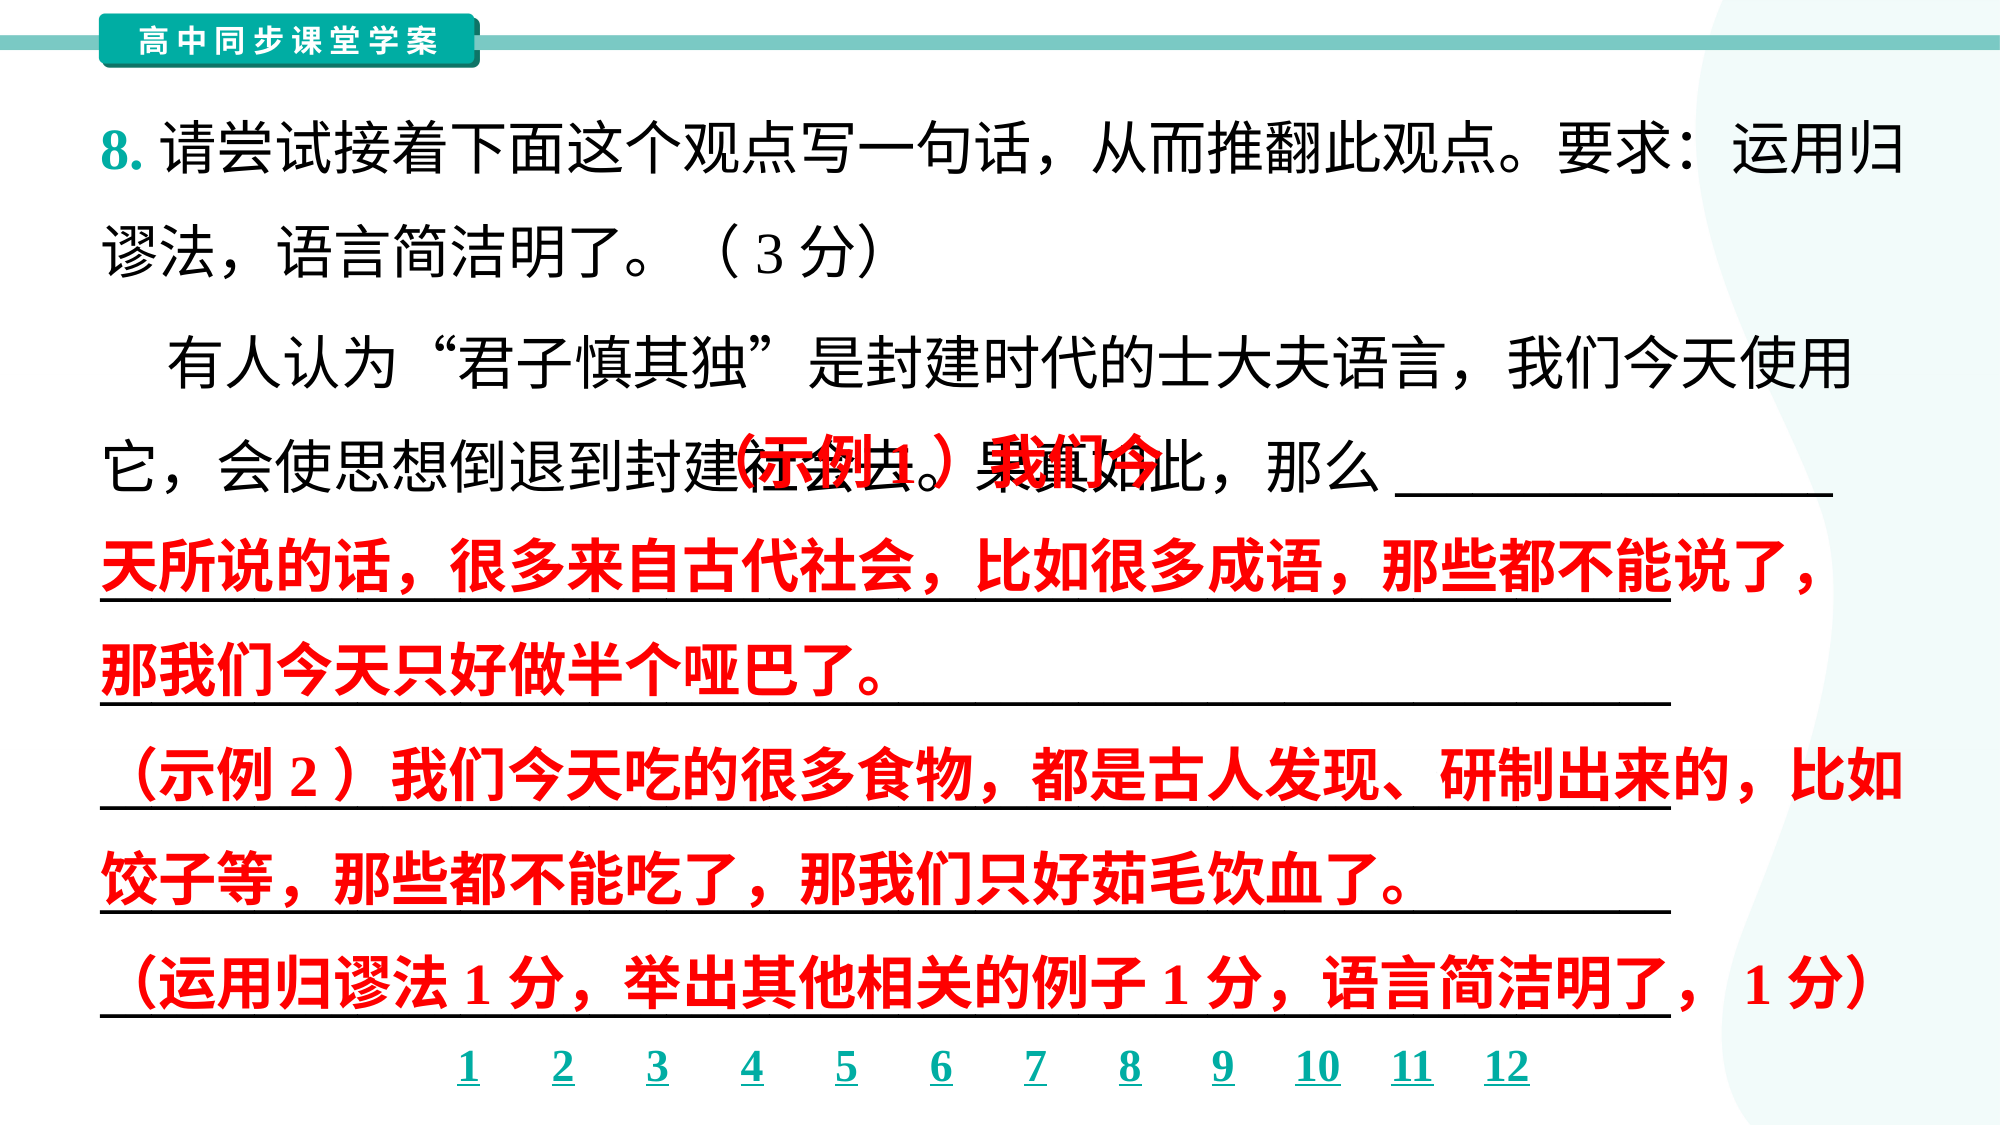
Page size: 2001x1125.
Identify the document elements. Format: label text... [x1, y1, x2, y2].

text_box 有人认为“君子慎其独”是封建时代的士大夫语言，我们今天使用 它，会使思想倒退到封建社会去。果真如此，那么_________________ _____________________________________________________________ _____________________________________________________________ _____________________________________________________________ _____________________________________________________________ _____________________________________________________________ [100, 292, 1899, 390]
text_box 8.请尝试接着下面这个观点写一句话，从而推翻此观点。要求：运用归 谬法，语言简洁明了。（3分） [100, 76, 1899, 286]
picture [0, 0, 2000, 1125]
text_box （示例1）我们今 天所说的话，很多来自古代社会，比如很多成语，那些都不能说了， 那我们今天只好做半个哑巴了。 （示例2）我们今天吃的很多食物，都是古人发现、研制出来的，比如 饺子等，那些都不能吃了，那我们只好茹毛饮血了。 （运用归谬法1分，举出其他相关的例子1分，语言简洁明了，1分） [100, 390, 1899, 1016]
text_box 有人认为“君子慎其独”是封建时代的士大夫语言，我们今天使用 它，会使思想倒退到封建社会去。果真如此，那么_________________ _____________________________________________________________ _____________________________________________________________ _____________________________________________________________ _____________________________________________________________ _____________________________________________________________ [100, 1016, 1899, 1022]
